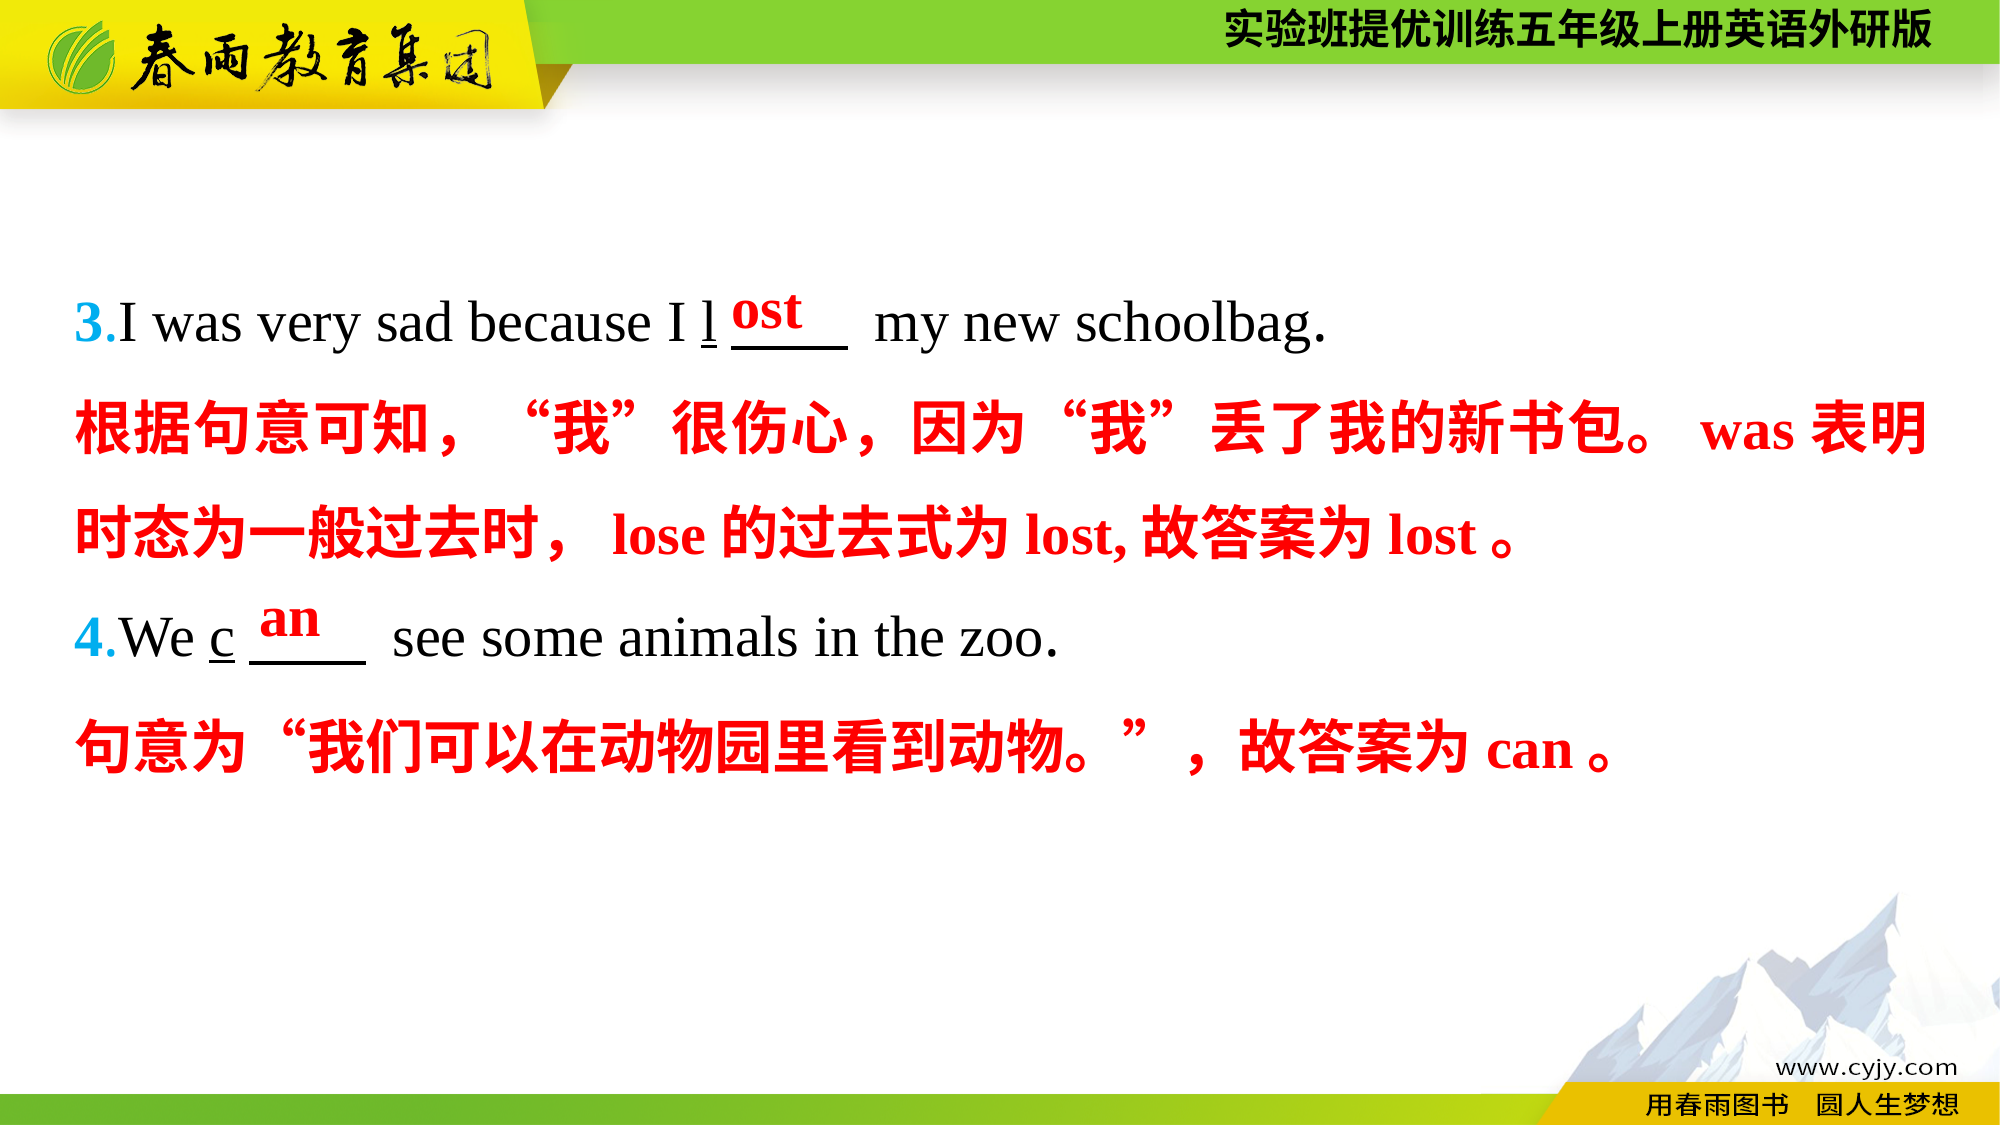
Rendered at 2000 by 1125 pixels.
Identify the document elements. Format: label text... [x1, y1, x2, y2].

text_box an [244, 571, 336, 656]
text_box 根据句意可知，“我”很伤心，因为“我”丢了我的新书包。was表明时态为一般过去时，lose的过去式为lost,故答案为lost。 [59, 348, 1944, 574]
list 3.I was very sad because I l my new schoolbag. 4.We c see some animals in the zoo. [59, 574, 1944, 667]
picture [0, 0, 2000, 1125]
text_box ost [716, 262, 819, 348]
text_box 句意为“我们可以在动物园里看到动物。”，故答案为can。 [59, 667, 1944, 788]
list 3.I was very sad because I l my new schoolbag. 4.We c see some animals in the zoo. [59, 240, 1944, 348]
